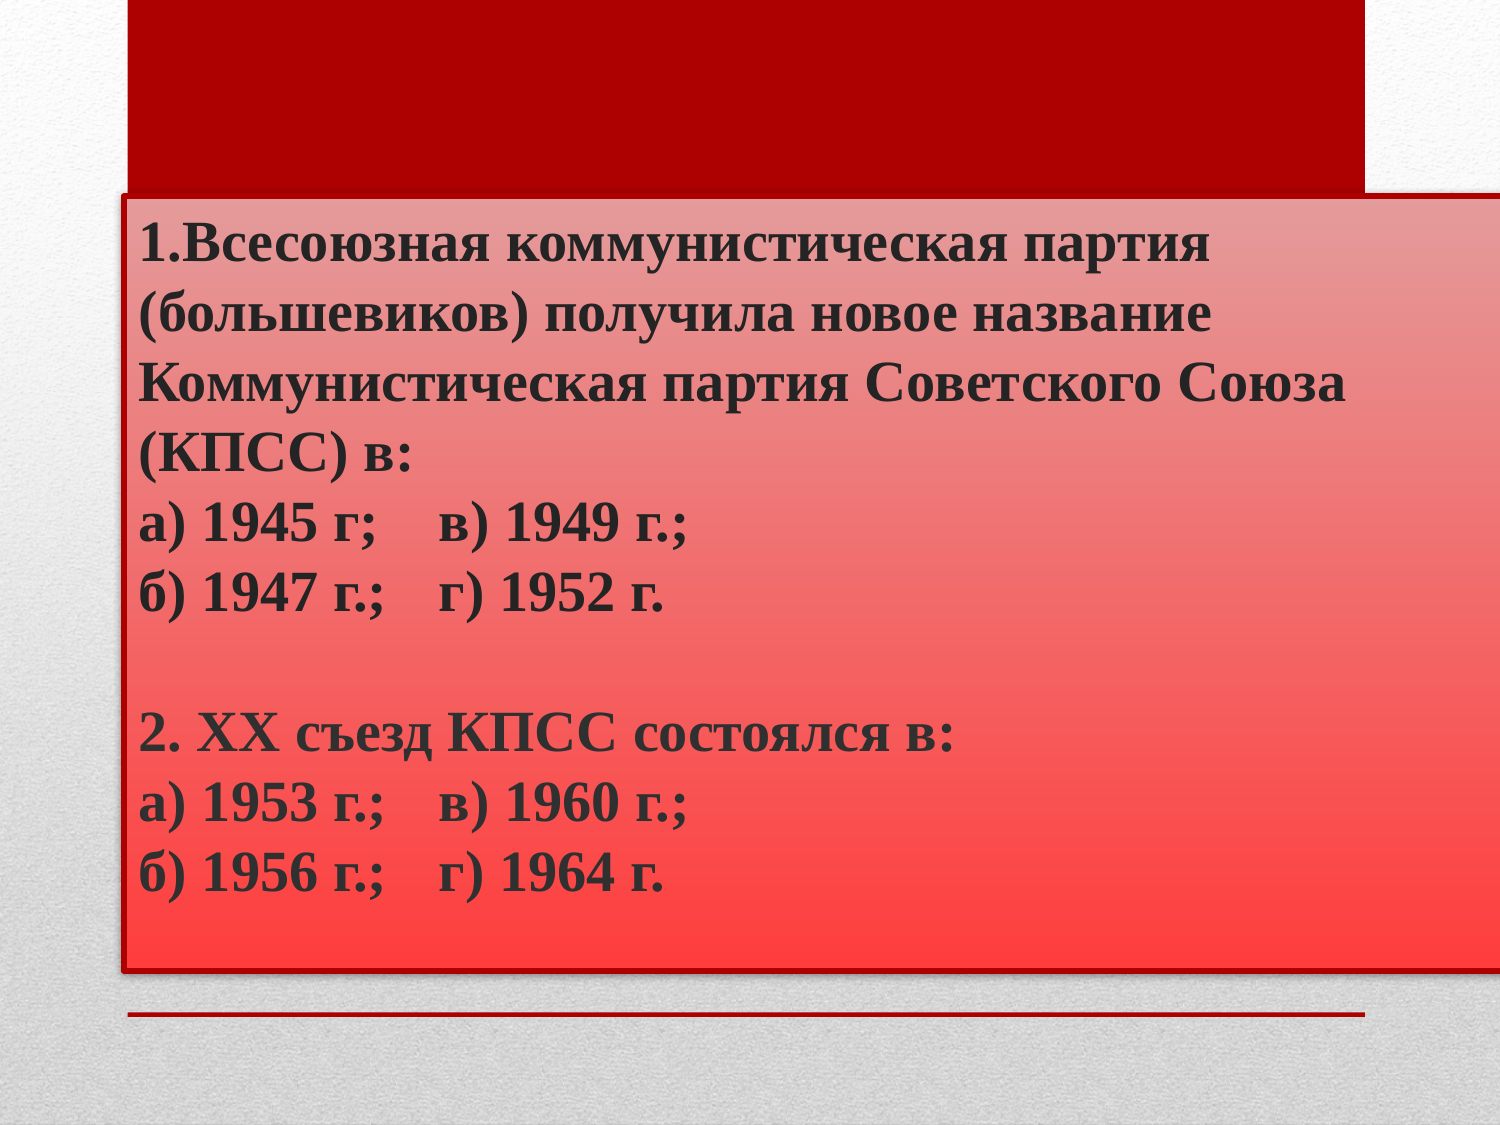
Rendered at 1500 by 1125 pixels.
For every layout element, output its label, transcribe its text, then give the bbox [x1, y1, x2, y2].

text_box 1.Всесоюзная коммунистическая партия (большевиков) получила новое название Коммунистическая партия Советского Союза (КПСС) в: а) 1945 г; в) 1949 г.; б) 1947 г.; г) 1952 г. 2. XX съезд КПСС состоялся в: а) 1953 г.; в) 1960 г.; б) 1956 г.; г) 1964 г. [123, 195, 1500, 972]
